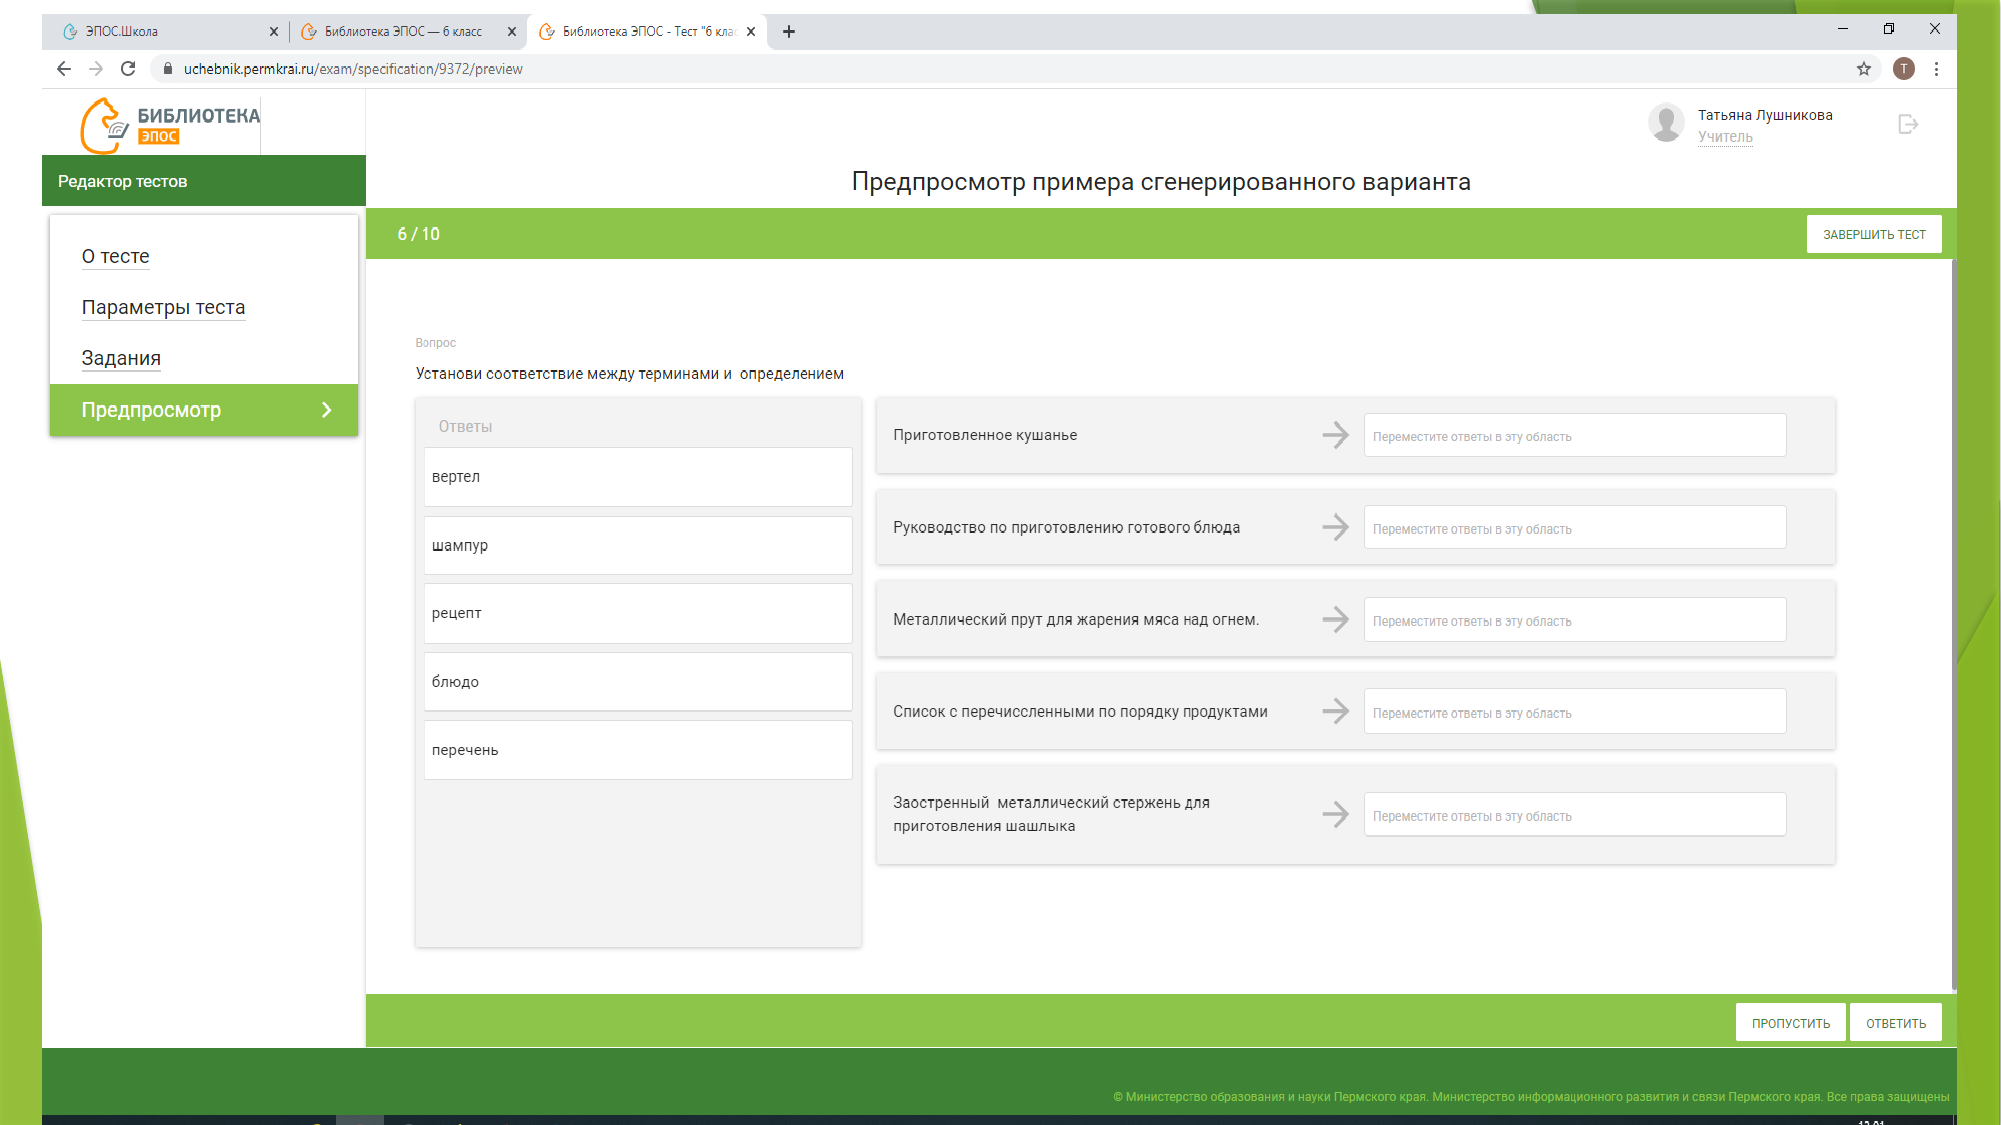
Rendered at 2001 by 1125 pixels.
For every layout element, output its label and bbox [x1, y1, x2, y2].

list [42, 14, 1957, 1125]
